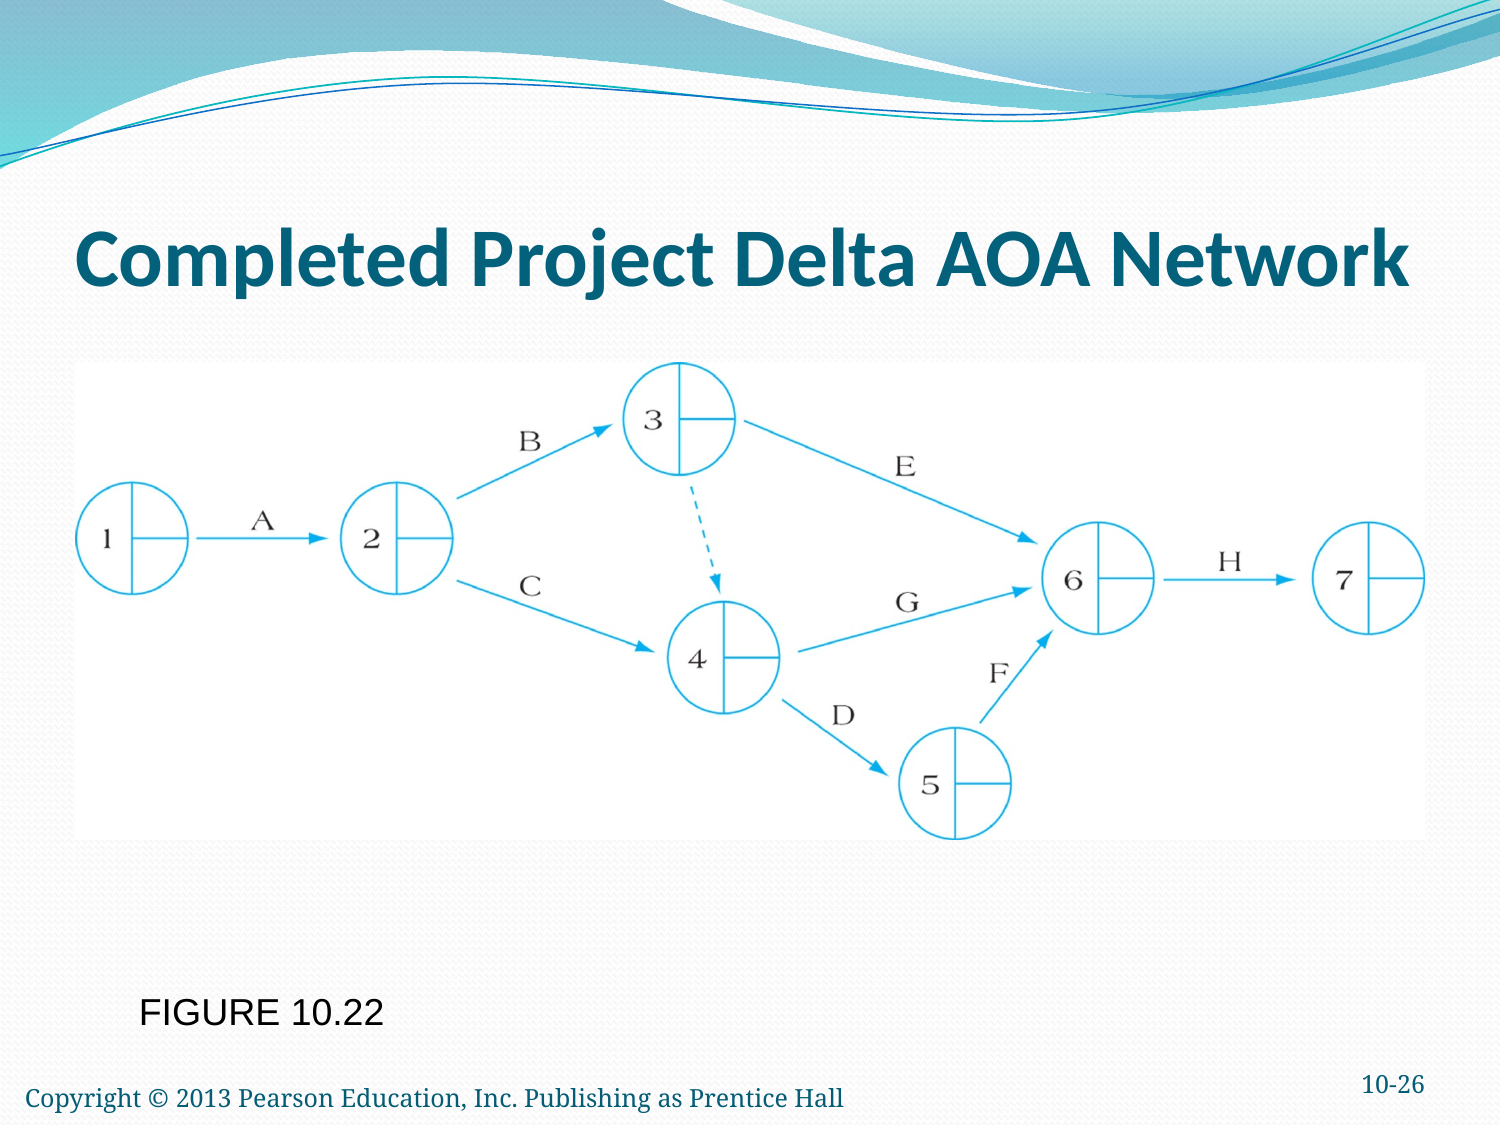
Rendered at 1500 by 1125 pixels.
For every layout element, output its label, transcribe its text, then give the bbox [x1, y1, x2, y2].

text_box Copyright © 2013 Pearson Education, Inc. Publishing as Prentice Hall [24, 1074, 988, 1113]
picture [74, 362, 1426, 841]
slide_number 10-26 [1299, 1042, 1425, 1103]
title Completed Project Delta AOA Network [74, 115, 1438, 304]
text_box FIGURE 10.22 [123, 980, 421, 1041]
